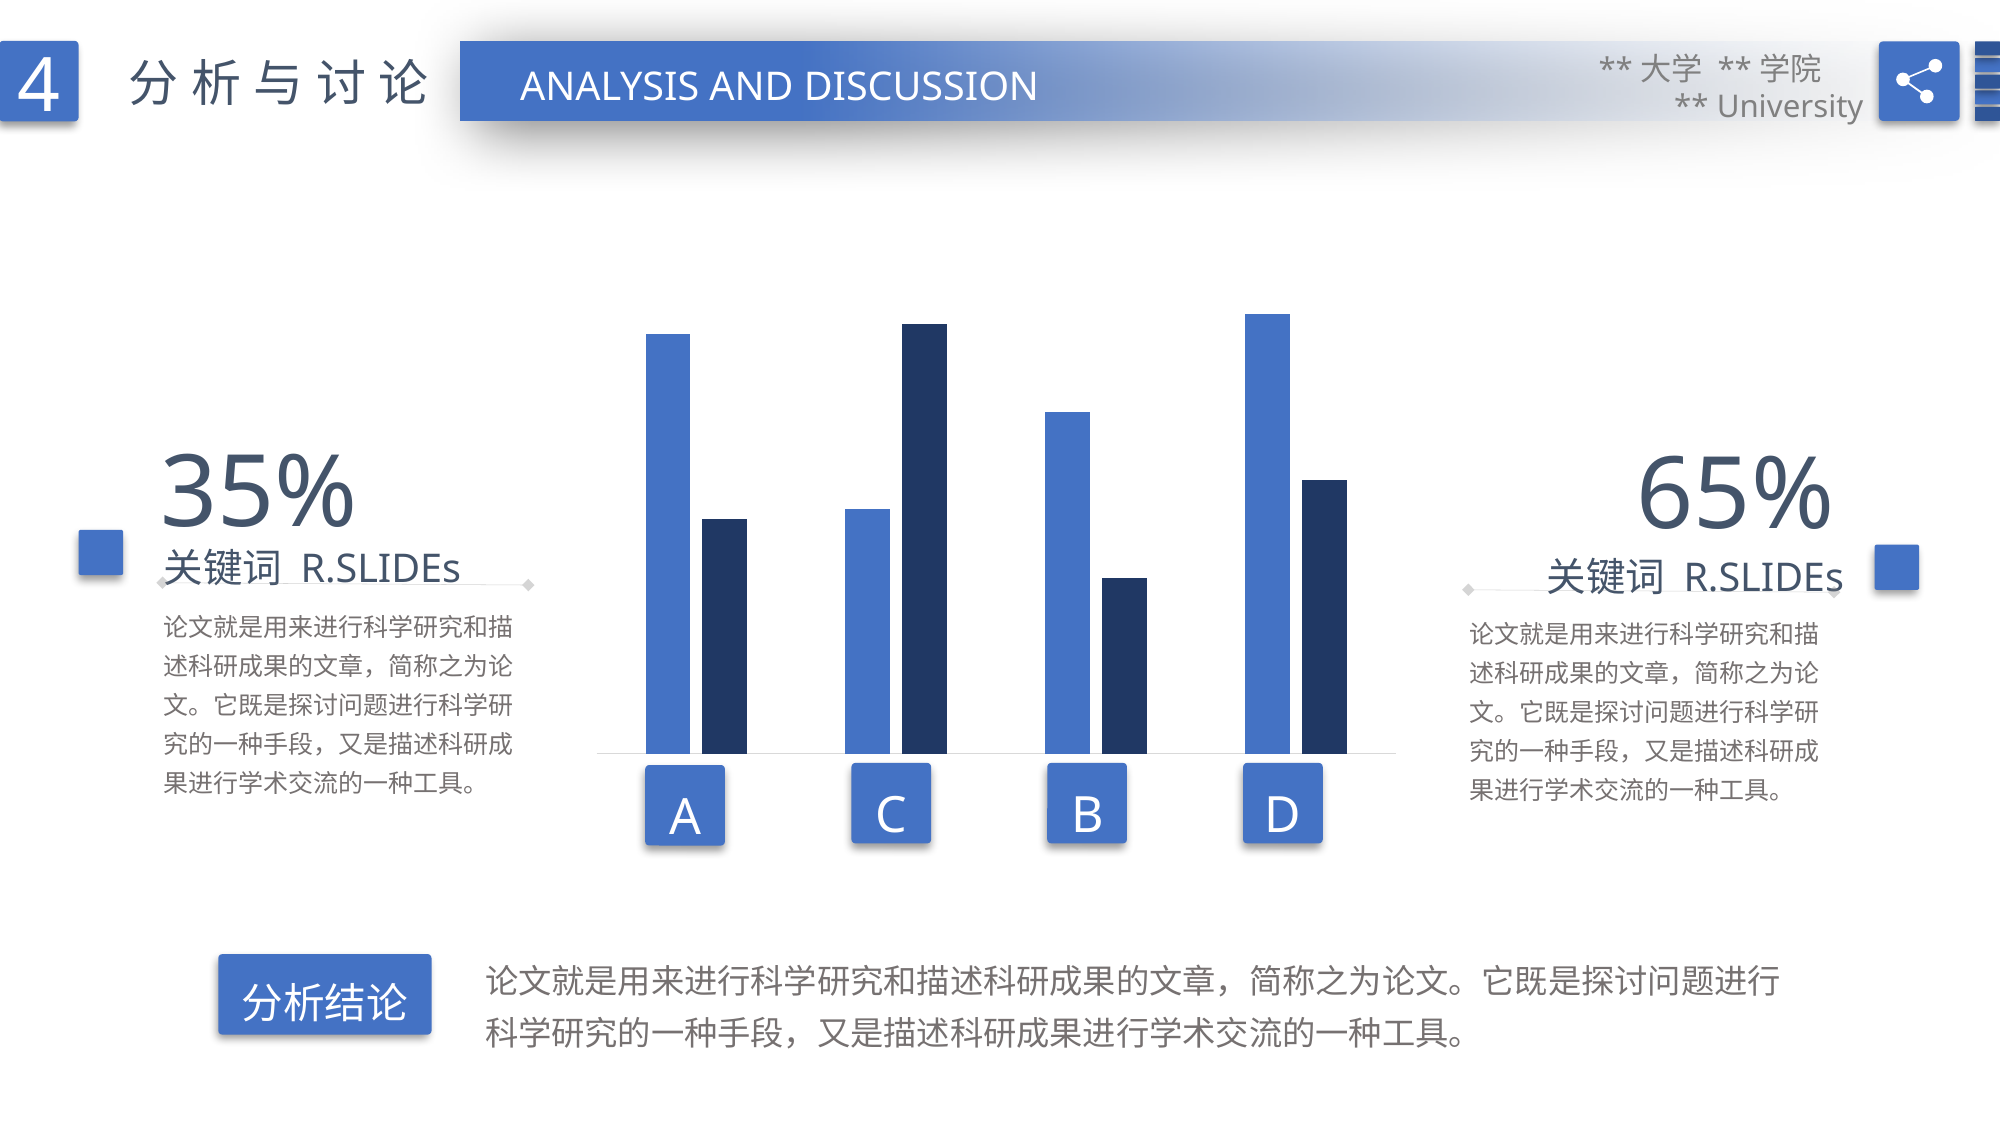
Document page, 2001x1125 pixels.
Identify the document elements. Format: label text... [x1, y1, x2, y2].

text_box 论文就是用来进行科学研究和描述科研成果的文章，简称之为论文。它既是探讨问题进行科学研究的一种手段，又是描述科研成果进行学术交流的一种工具。 [1454, 602, 1848, 813]
text_box B [1046, 806, 1128, 845]
text_box 关键词 R.SLIDEs [1531, 529, 1860, 607]
text_box 论文就是用来进行科学研究和描述科研成果的文章，简称之为论文。它既是探讨问题进行科学研究的一种手段，又是描述科研成果进行学术交流的一种工具。 [469, 940, 1822, 1060]
chart [579, 254, 1413, 806]
text_box 65% [1621, 385, 1850, 557]
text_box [1468, 589, 1835, 593]
text_box [459, 40, 2000, 122]
text_box 分析与讨论 [113, 43, 445, 119]
text_box 关键词 R.SLIDEs [148, 521, 490, 595]
text_box [77, 528, 125, 577]
text_box 4 [0, 39, 80, 123]
text_box A [644, 806, 726, 847]
text_box 分析结论 [217, 953, 433, 1036]
text_box C [850, 806, 933, 845]
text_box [162, 582, 529, 586]
text_box [1873, 543, 1921, 591]
text_box D [1242, 806, 1324, 845]
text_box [1522, 41, 2000, 136]
text_box 论文就是用来进行科学研究和描述科研成果的文章，简称之为论文。它既是探讨问题进行科学研究的一种手段，又是描述科研成果进行学术交流的一种工具。 [148, 595, 543, 806]
text_box ANALYSIS AND DISCUSSION [505, 53, 1055, 116]
text_box 35% [145, 383, 373, 555]
